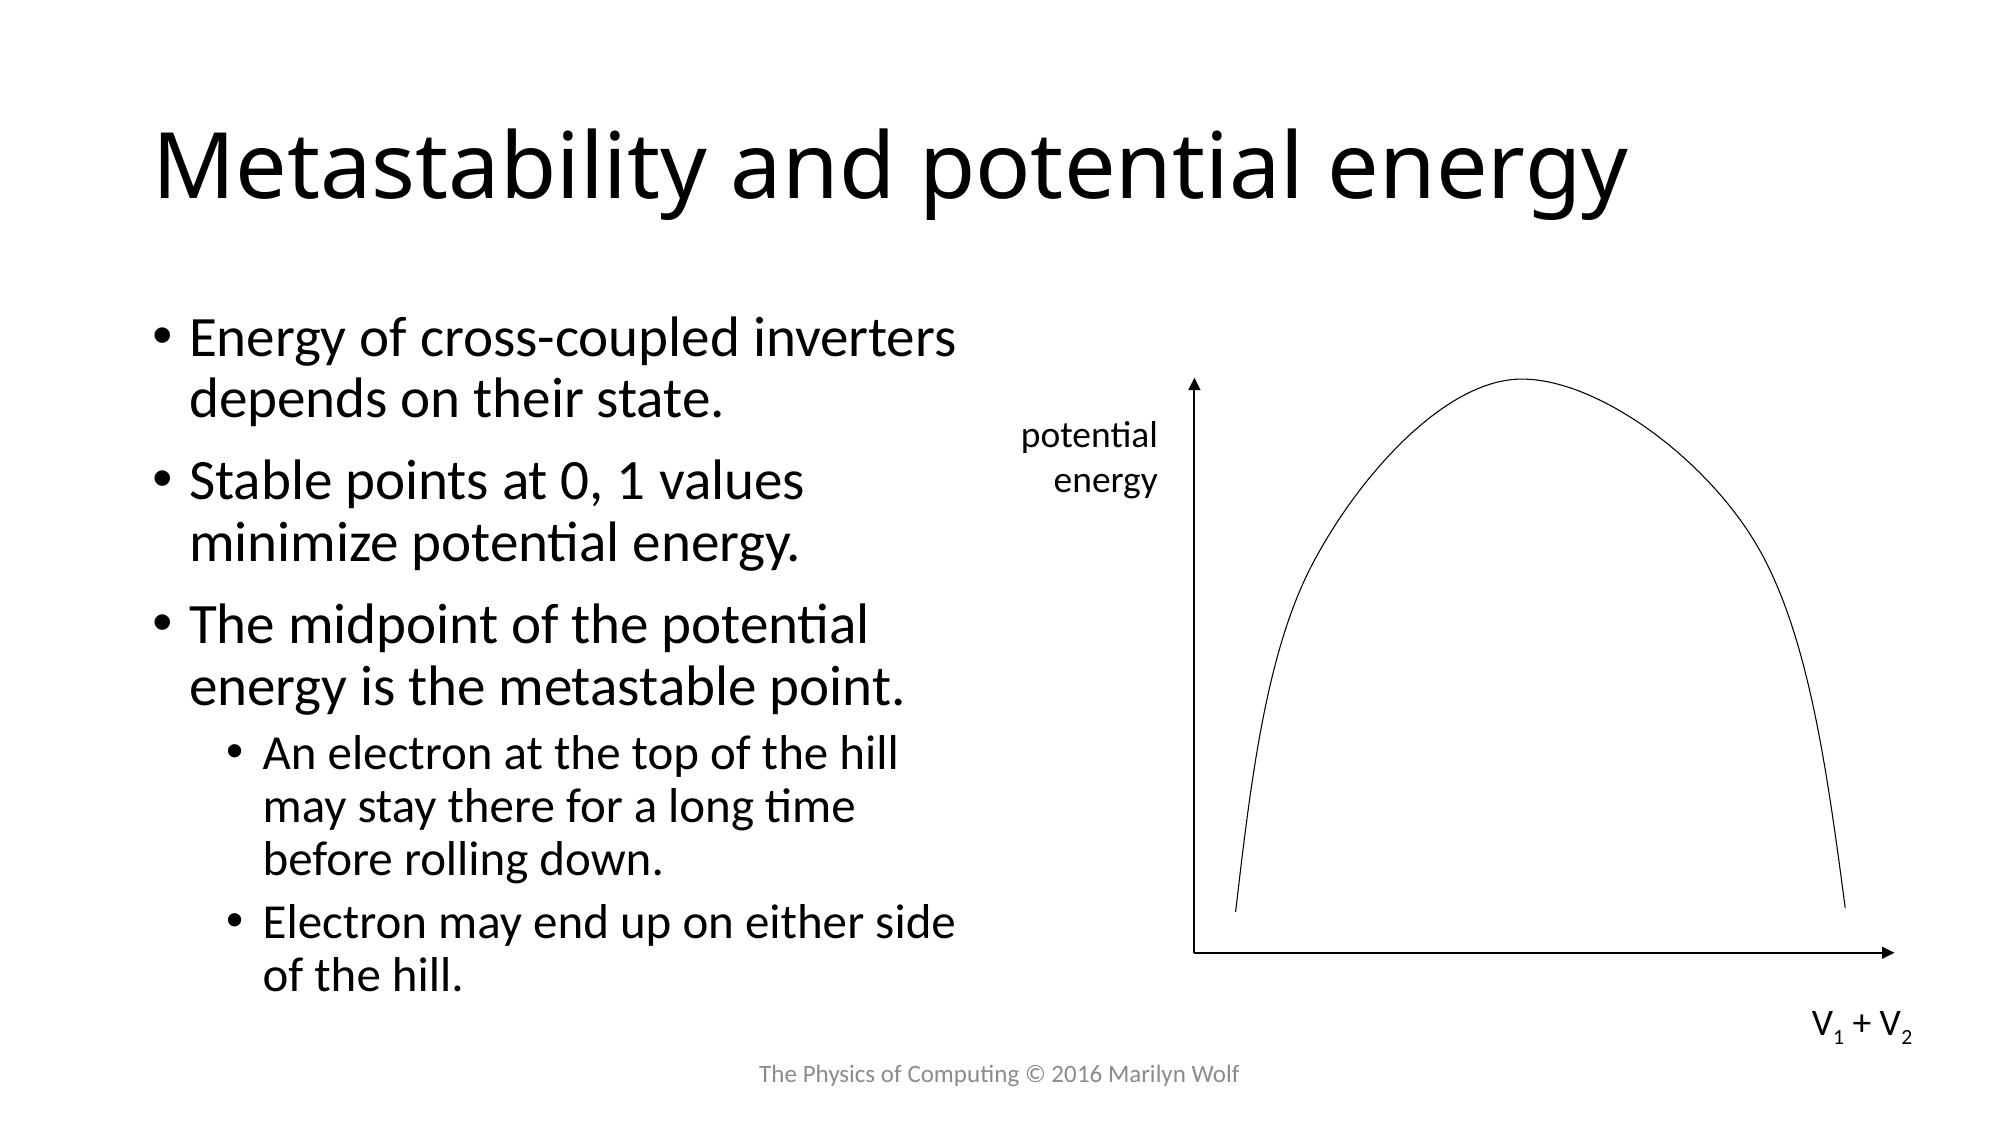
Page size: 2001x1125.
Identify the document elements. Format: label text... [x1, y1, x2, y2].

text_box potential energy [1005, 402, 1173, 508]
title Metastability and potential energy [137, 59, 1863, 278]
text_box V1 + V2 [1797, 990, 1928, 1057]
text_box [1235, 378, 1846, 912]
footer The Physics of Computing © 2016 Marilyn Wolf [662, 1042, 1338, 1103]
list Energy of cross-coupled inverters depends on their state. Stable points at 0, 1 values minimize potential energy. The midpoint of the potential energy is the metastable point. An electron at the top of the hill may stay there for a long time before rolling down. Electron may end up on either side of the hill. [137, 299, 988, 1014]
